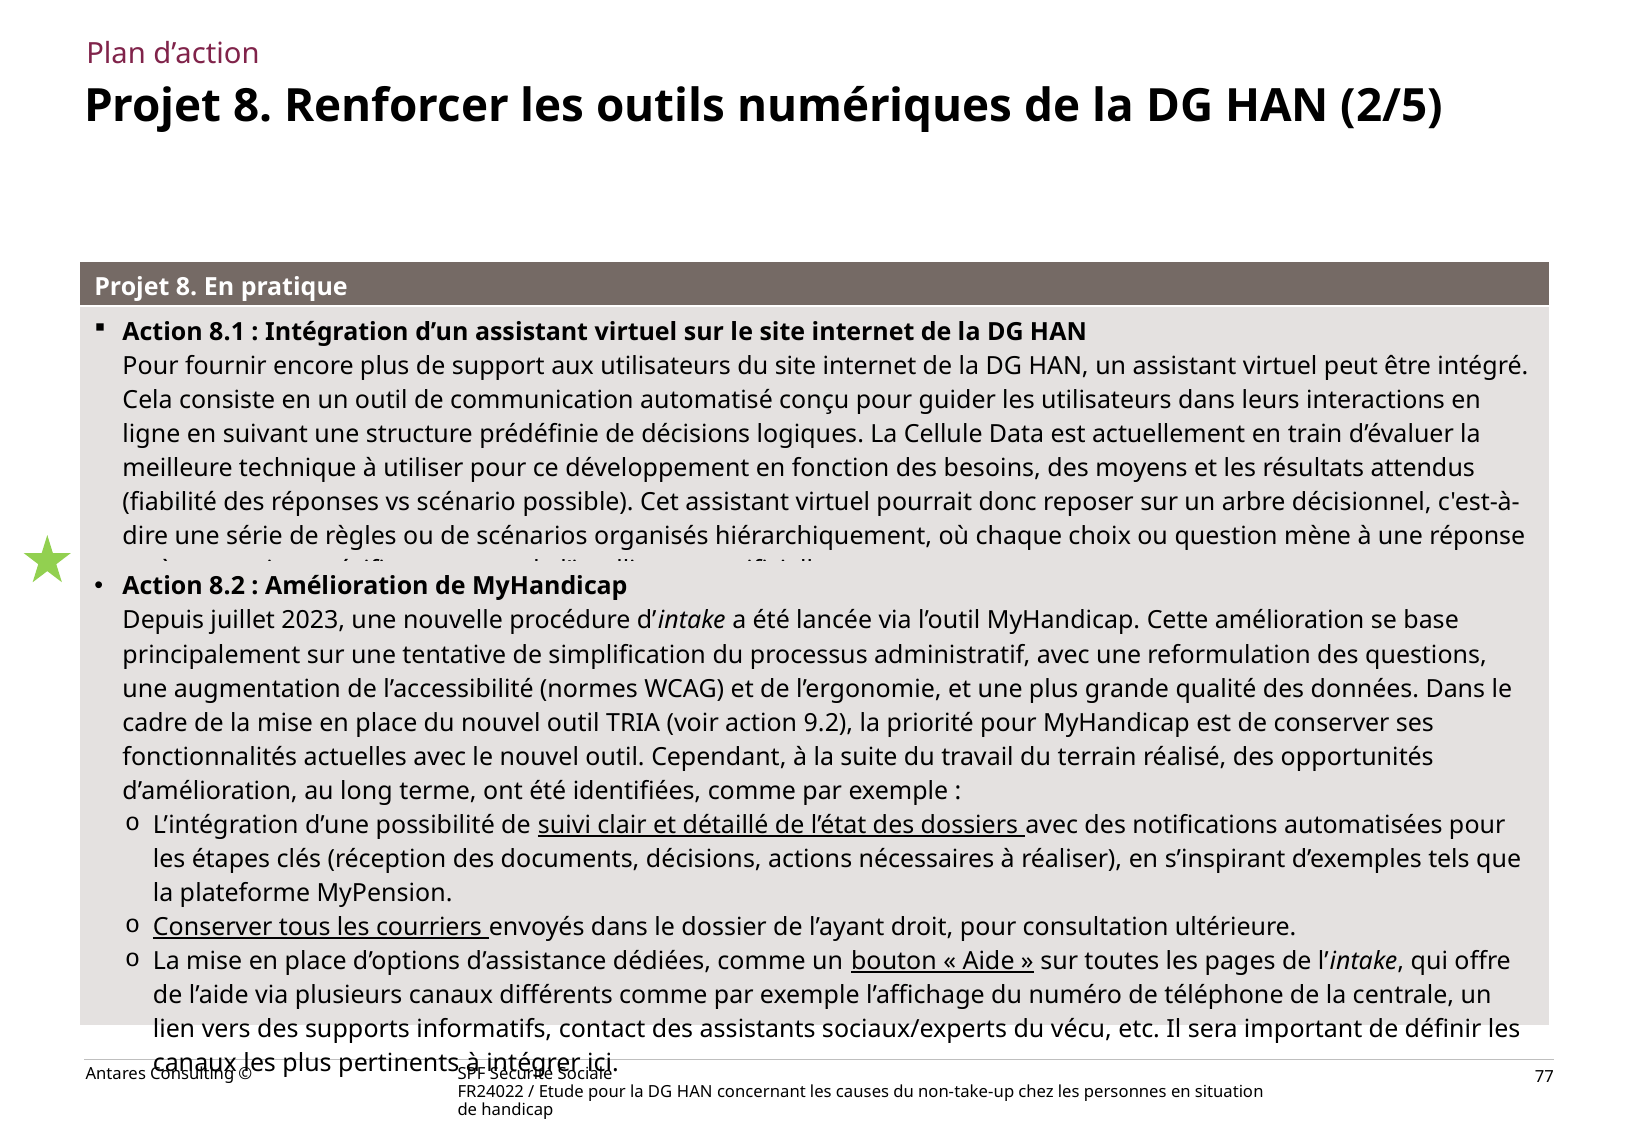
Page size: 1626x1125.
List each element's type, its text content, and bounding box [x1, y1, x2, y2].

table_cell Action 8.2 : Amélioration de MyHandicap Depuis juillet 2023, une nouvelle procédure d’intake a été lancée via l’outil MyHandicap. Cette amélioration se base principalement sur une tentative de simplification du processus administratif, avec une reformulation des questions, une augmentation de l’accessibilité (normes WCAG) et de l’ergonomie, et une plus grande qualité des données. Dans le cadre de la mise en place du nouvel outil TRIA (voir action 9.2), la priorité pour MyHandicap est de conserver ses fonctionnalités actuelles avec le nouvel outil. Cependant, à la suite du travail du terrain réalisé, des opportunités d’amélioration, au long terme, ont été identifiées, comme par exemple : L’intégration d’une possibilité de suivi clair et détaillé de l’état des dossiers avec des notifications automatisées pour les étapes clés (réception des documents, décisions, actions nécessaires à réaliser), en s’inspirant d’exemples tels que la plateforme MyPension. Conserver tous les courriers envoyés dans le dossier de l’ayant droit, pour consultation ultérieure. La mise en place d’options d’assistance dédiées, comme un bouton « Aide » sur toutes les pages de l’intake, qui offre de l’aide via plusieurs canaux différents comme par exemple l’affichage du numéro de téléphone de la centrale, un lien vers des supports informatifs, contact des assistants sociaux/experts du vécu, etc. Il sera important de définir les canaux les plus pertinents à intégrer ici. [80, 561, 1549, 1025]
text_box Plan d’action [86, 38, 1522, 70]
table_header Projet 8. En pratique [80, 262, 1549, 305]
text_box [23, 535, 71, 583]
table_cell Action 8.1 : Intégration d’un assistant virtuel sur le site internet de la DG HAN Pour fournir encore plus de support aux utilisateurs du site internet de la DG HAN, un assistant virtuel peut être intégré. Cela consiste en un outil de communication automatisé conçu pour guider les utilisateurs dans leurs interactions en ligne en suivant une structure prédéfinie de décisions logiques. La Cellule Data est actuellement en train d’évaluer la meilleure technique à utiliser pour ce développement en fonction des besoins, des moyens et les résultats attendus (fiabilité des réponses vs scénario possible). Cet assistant virtuel pourrait donc reposer sur un arbre décisionnel, c'est-à-dire une série de règles ou de scénarios organisés hiérarchiquement, où chaque choix ou question mène à une réponse ou à une action spécifique, ou sur de l’intelligence artificielle. [80, 307, 1549, 561]
title Projet 8. Renforcer les outils numériques de la DG HAN (2/5) [84, 82, 1550, 229]
